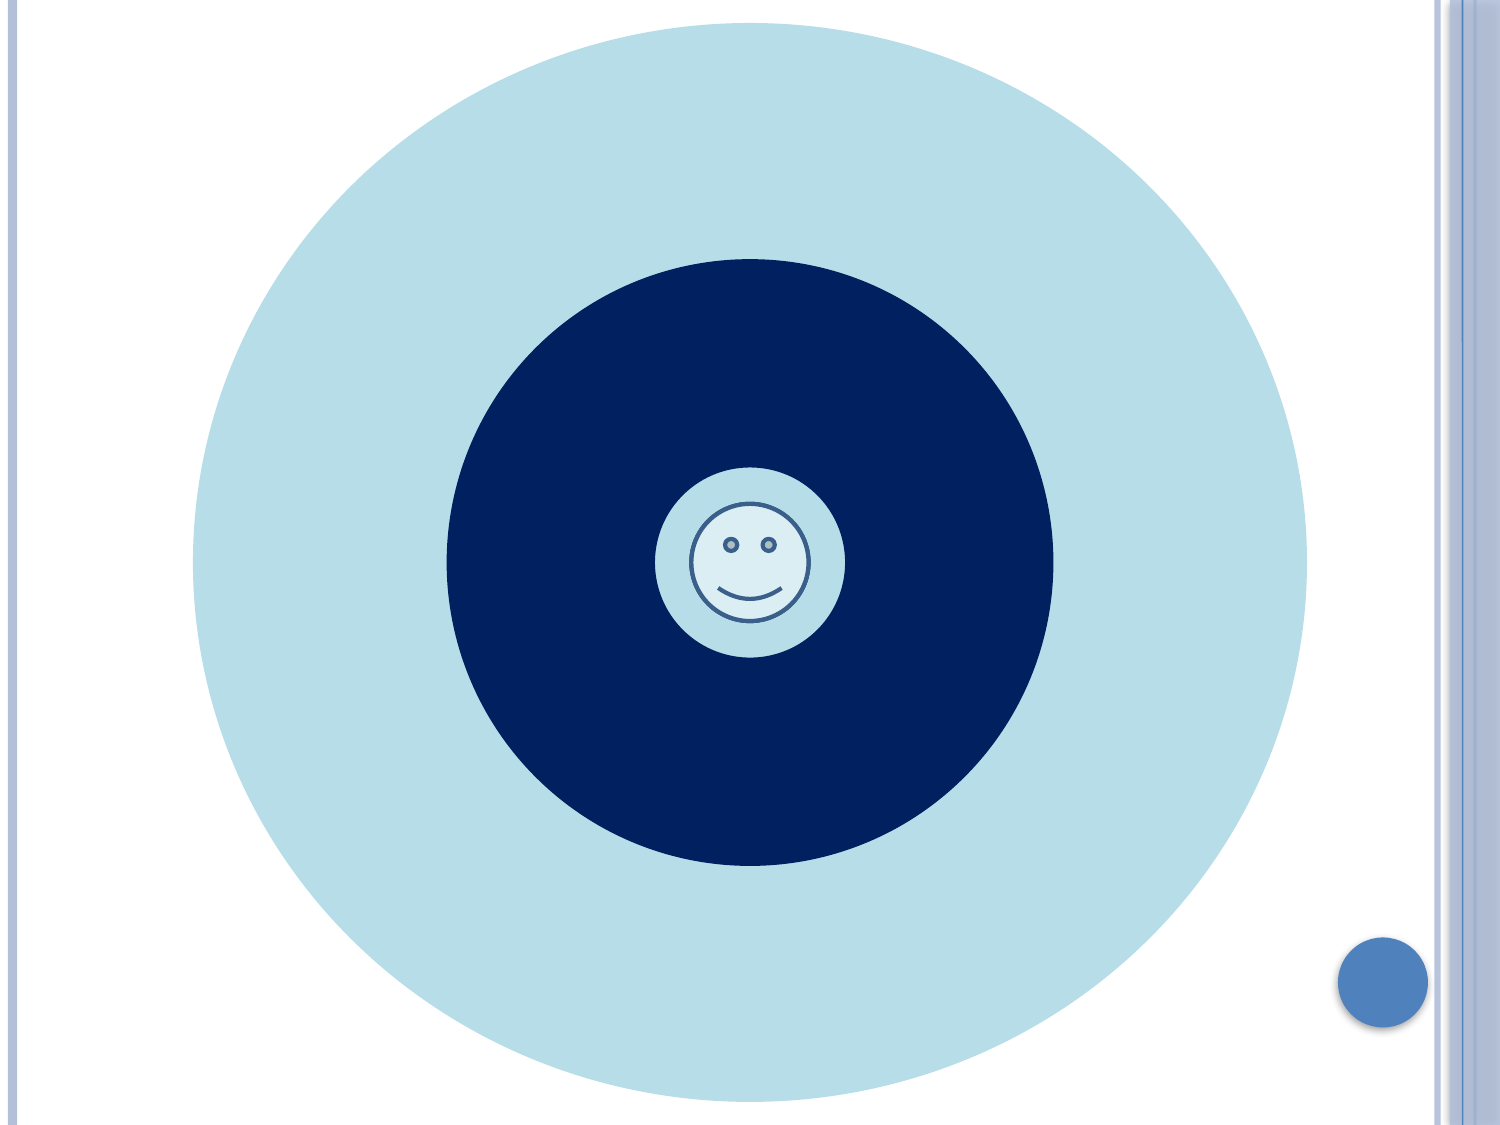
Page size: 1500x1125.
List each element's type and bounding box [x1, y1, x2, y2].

text_box [548, 361, 952, 764]
text_box [689, 501, 811, 624]
text_box [197, 27, 1303, 1098]
